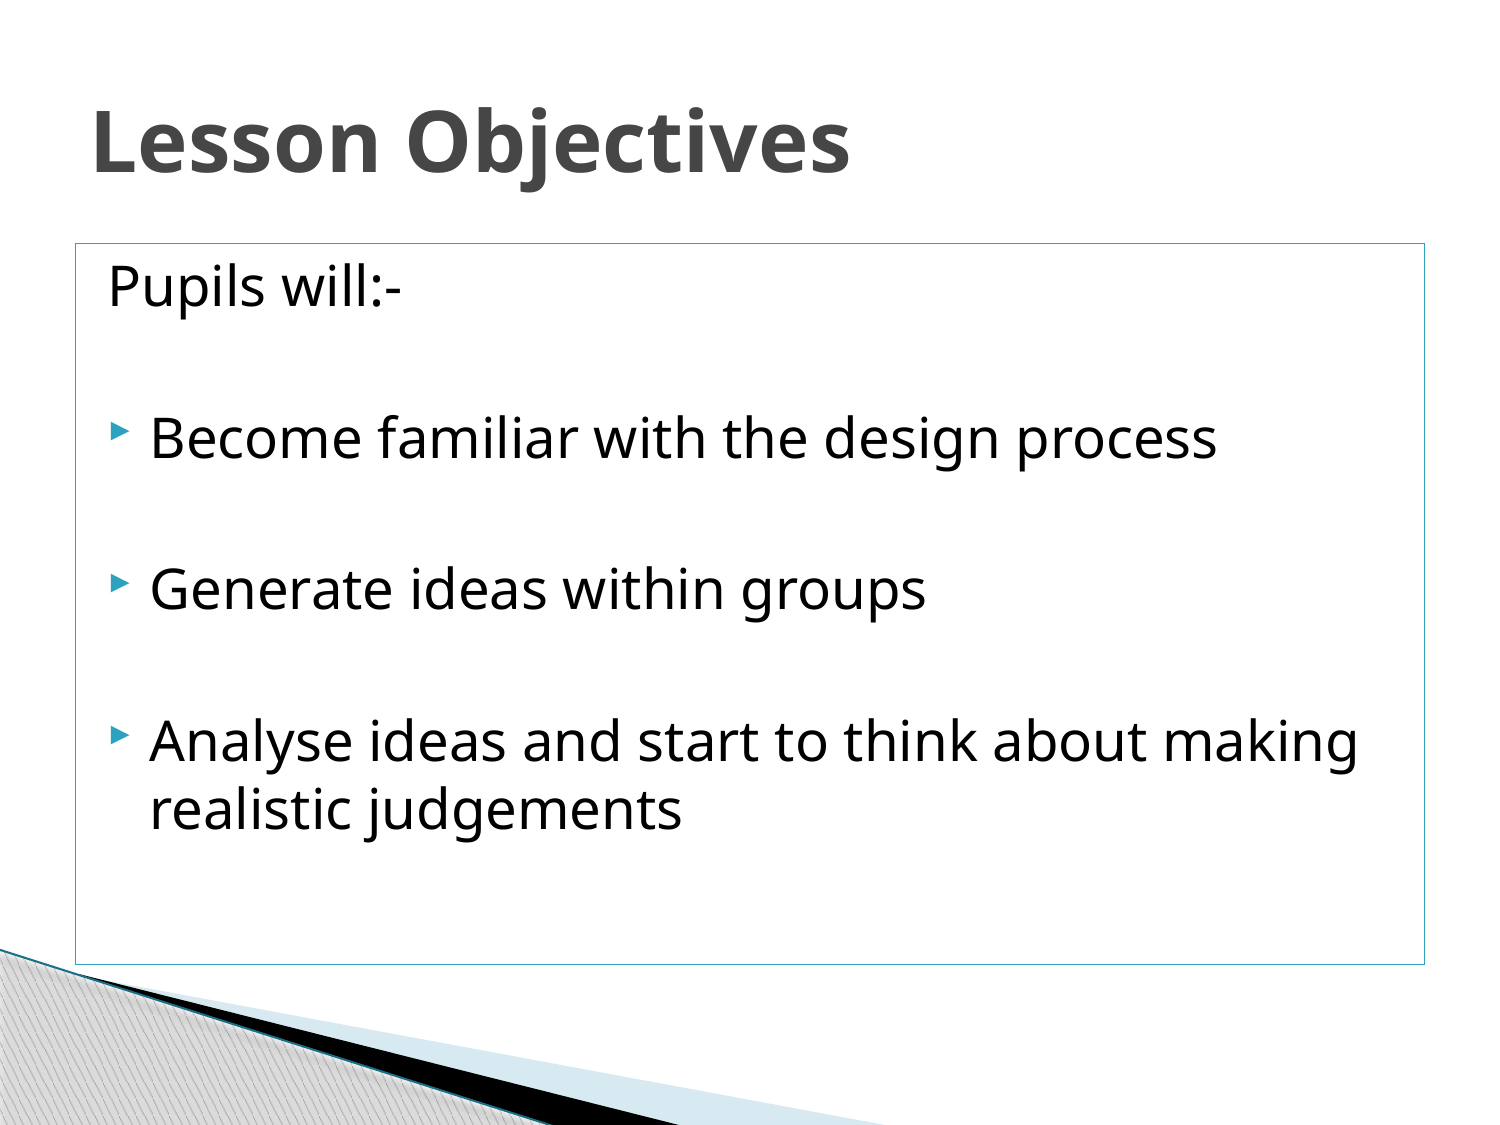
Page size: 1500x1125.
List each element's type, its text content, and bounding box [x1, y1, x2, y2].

title Lesson Objectives [75, 45, 1425, 233]
list Pupils will:- Become familiar with the design process Generate ideas within groups Analyse ideas and start to think about making realistic judgements [75, 243, 1425, 965]
